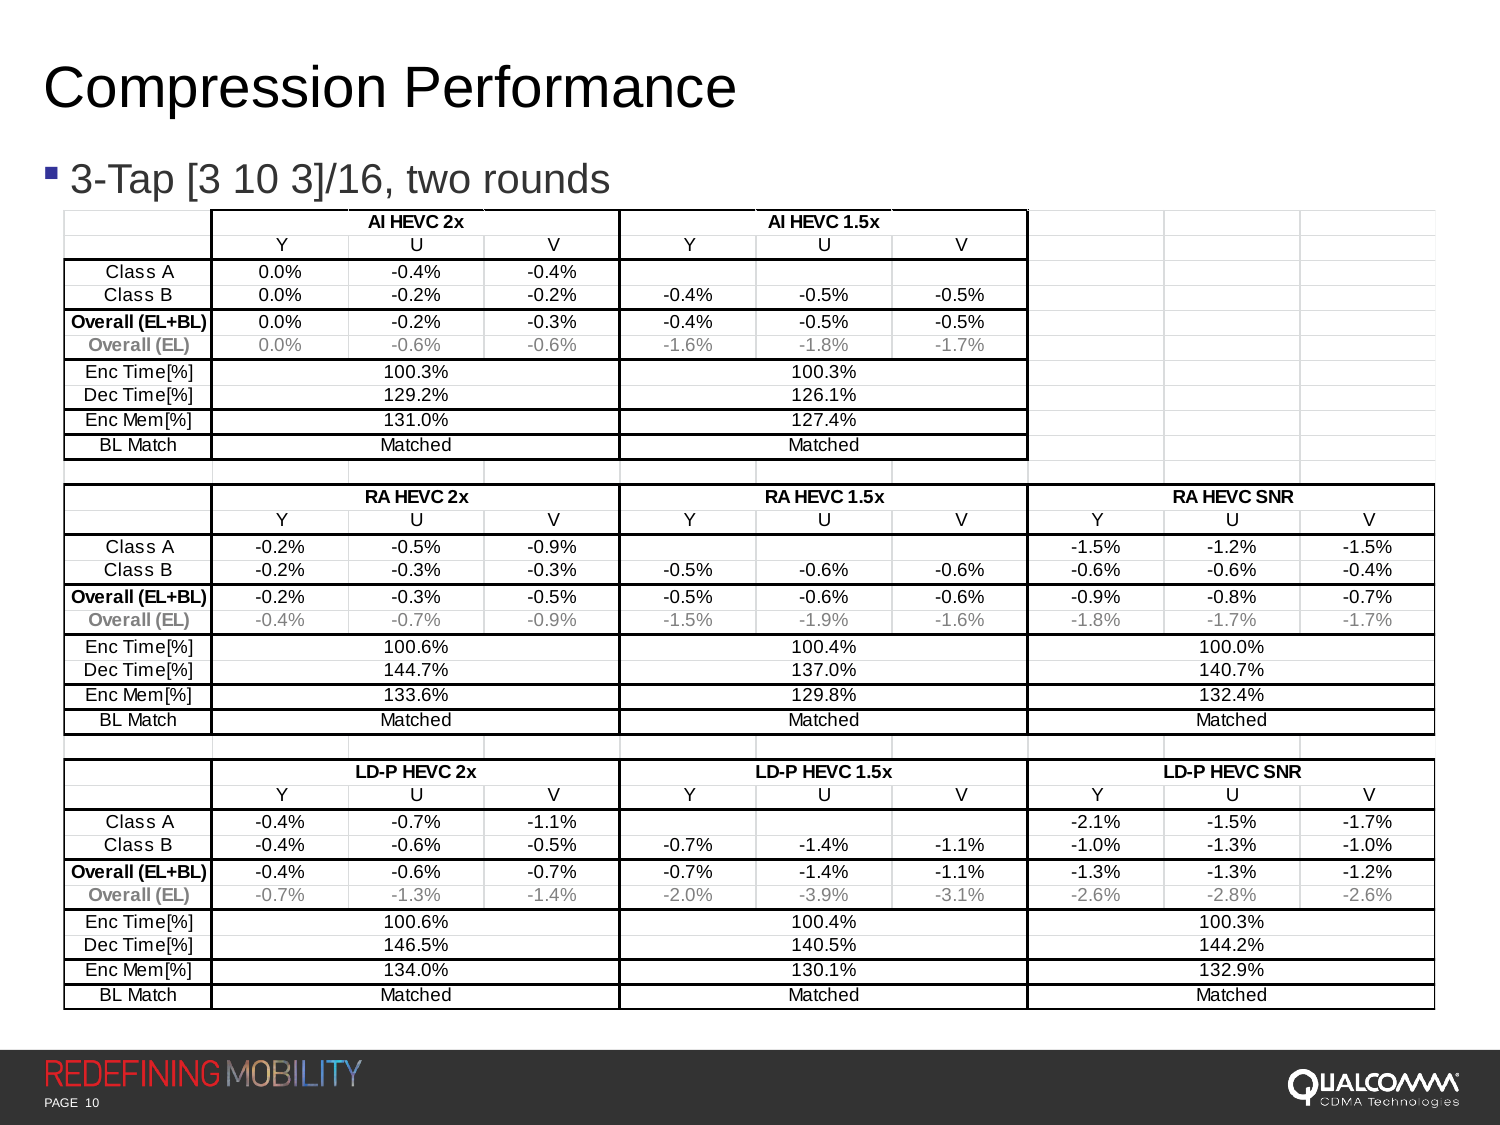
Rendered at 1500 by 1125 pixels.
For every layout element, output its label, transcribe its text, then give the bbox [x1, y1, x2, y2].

picture [63, 209, 1437, 1012]
picture [1278, 1058, 1478, 1114]
title Compression Performance [28, 44, 1462, 138]
list 3-Tap [3 10 3]/16, two rounds [26, 148, 1457, 1021]
picture [30, 1048, 372, 1099]
